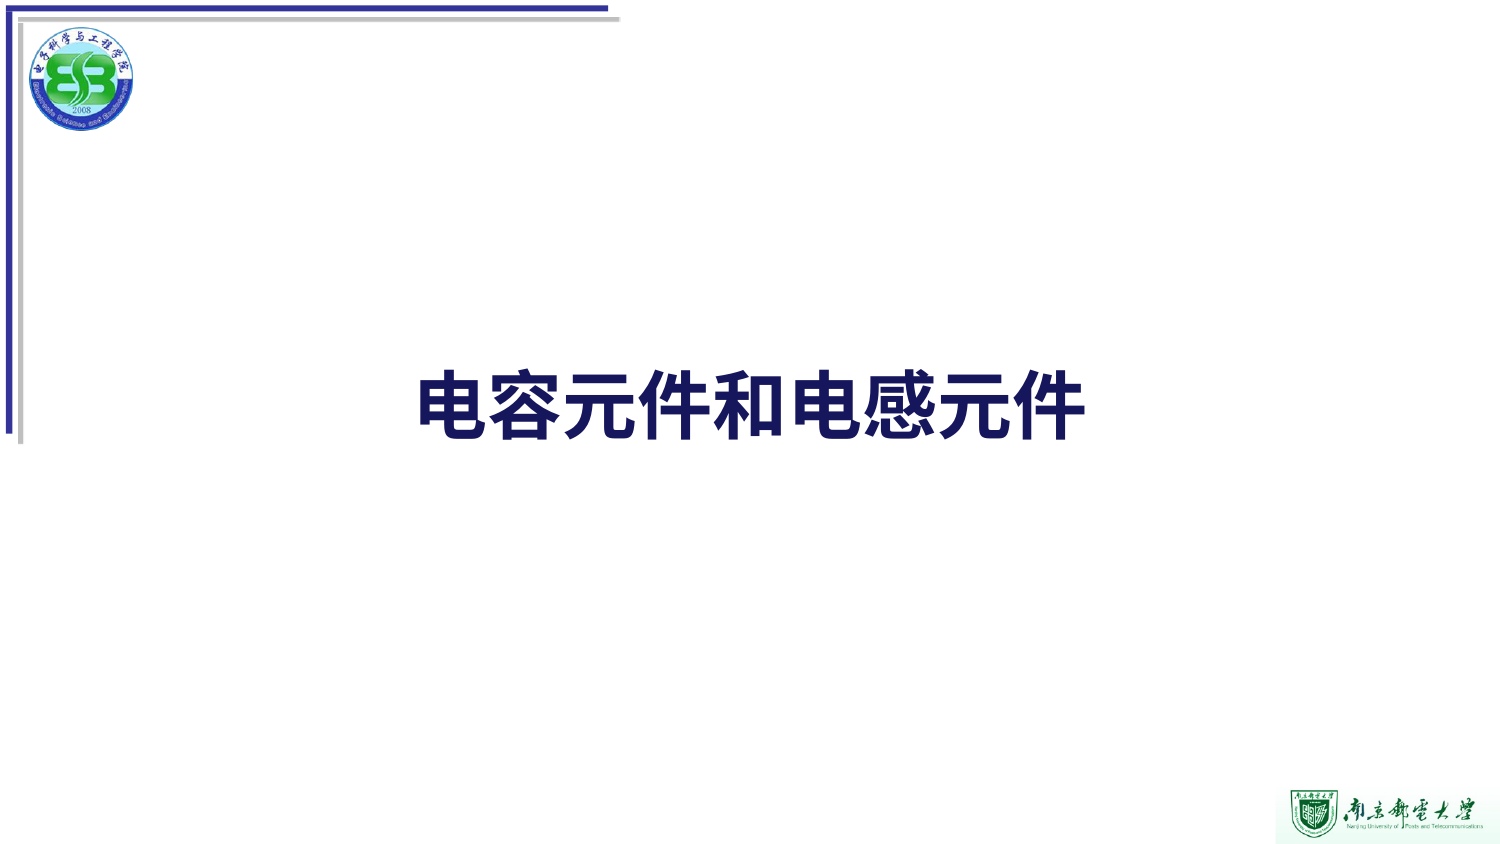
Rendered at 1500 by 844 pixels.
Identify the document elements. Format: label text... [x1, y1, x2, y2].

text_box 电容元件和电感元件 [397, 350, 1103, 456]
picture [29, 26, 135, 132]
picture [1275, 781, 1500, 844]
